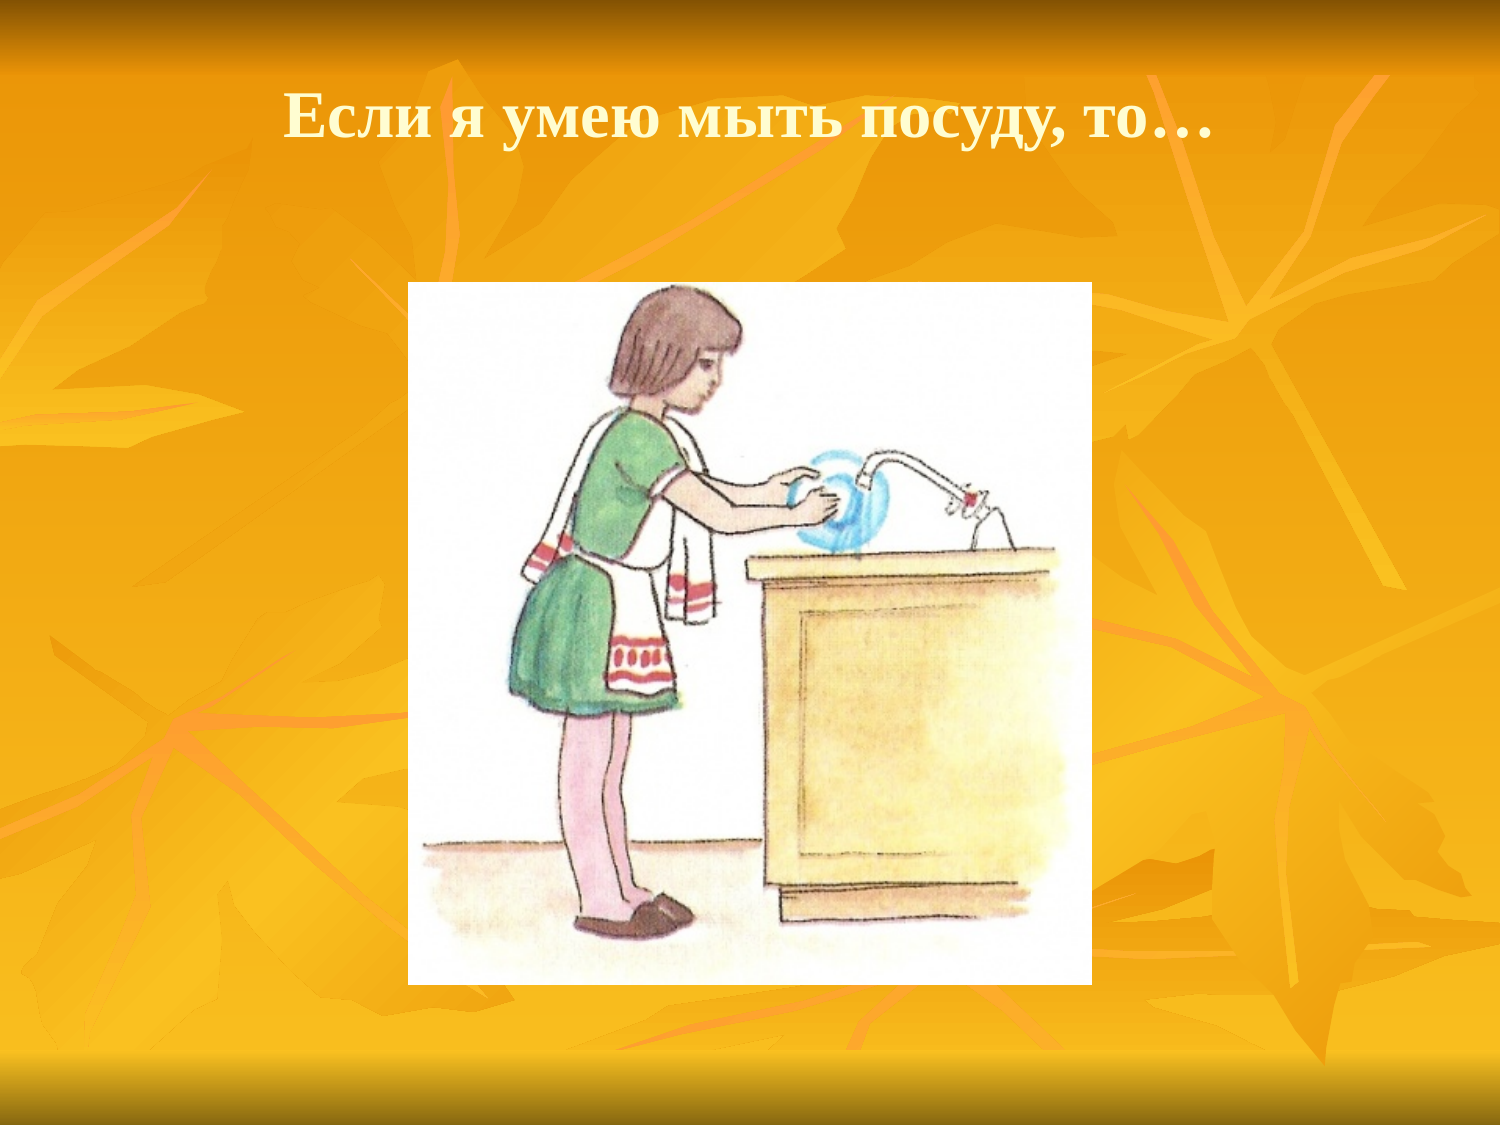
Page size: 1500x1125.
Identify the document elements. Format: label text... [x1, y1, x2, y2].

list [408, 282, 1092, 985]
title Если я умею мыть посуду, то… [74, 45, 1426, 177]
